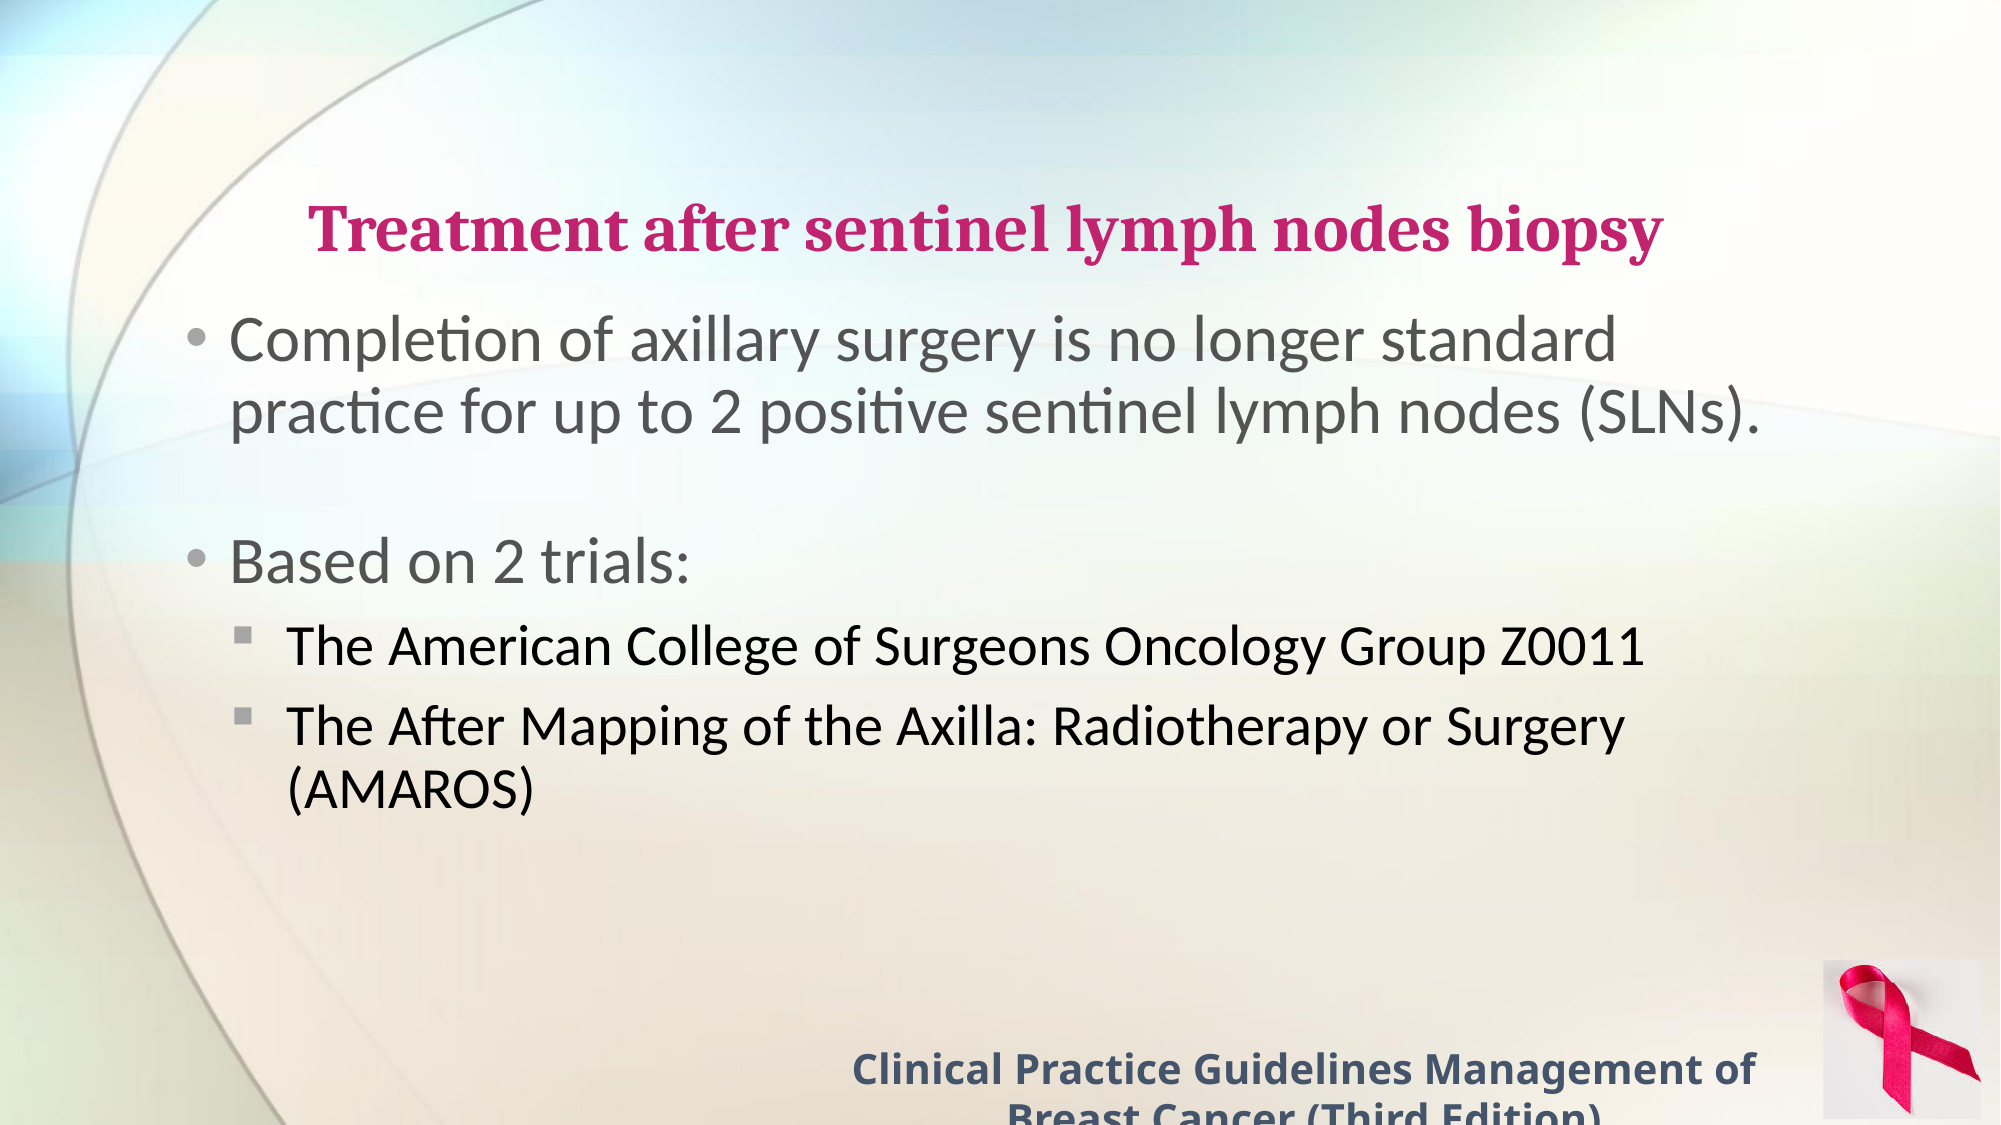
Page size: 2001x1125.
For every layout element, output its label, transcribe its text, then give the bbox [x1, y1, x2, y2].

text_box Clinical Practice Guidelines Management of Breast Cancer (Third Edition) [788, 1035, 1820, 1125]
subtitle Completion of axillary surgery is no longer standard practice for up to 2 positive sentinel lymph nodes (SLNs). Based on 2 trials: The American College of Surgeons Oncology Group Z0011 The After Mapping of the Axilla: Radiotherapy or Surgery (AMAROS) [169, 296, 1820, 895]
picture [0, 0, 2001, 1125]
title Treatment after sentinel lymph nodes biopsy [236, 51, 1737, 273]
